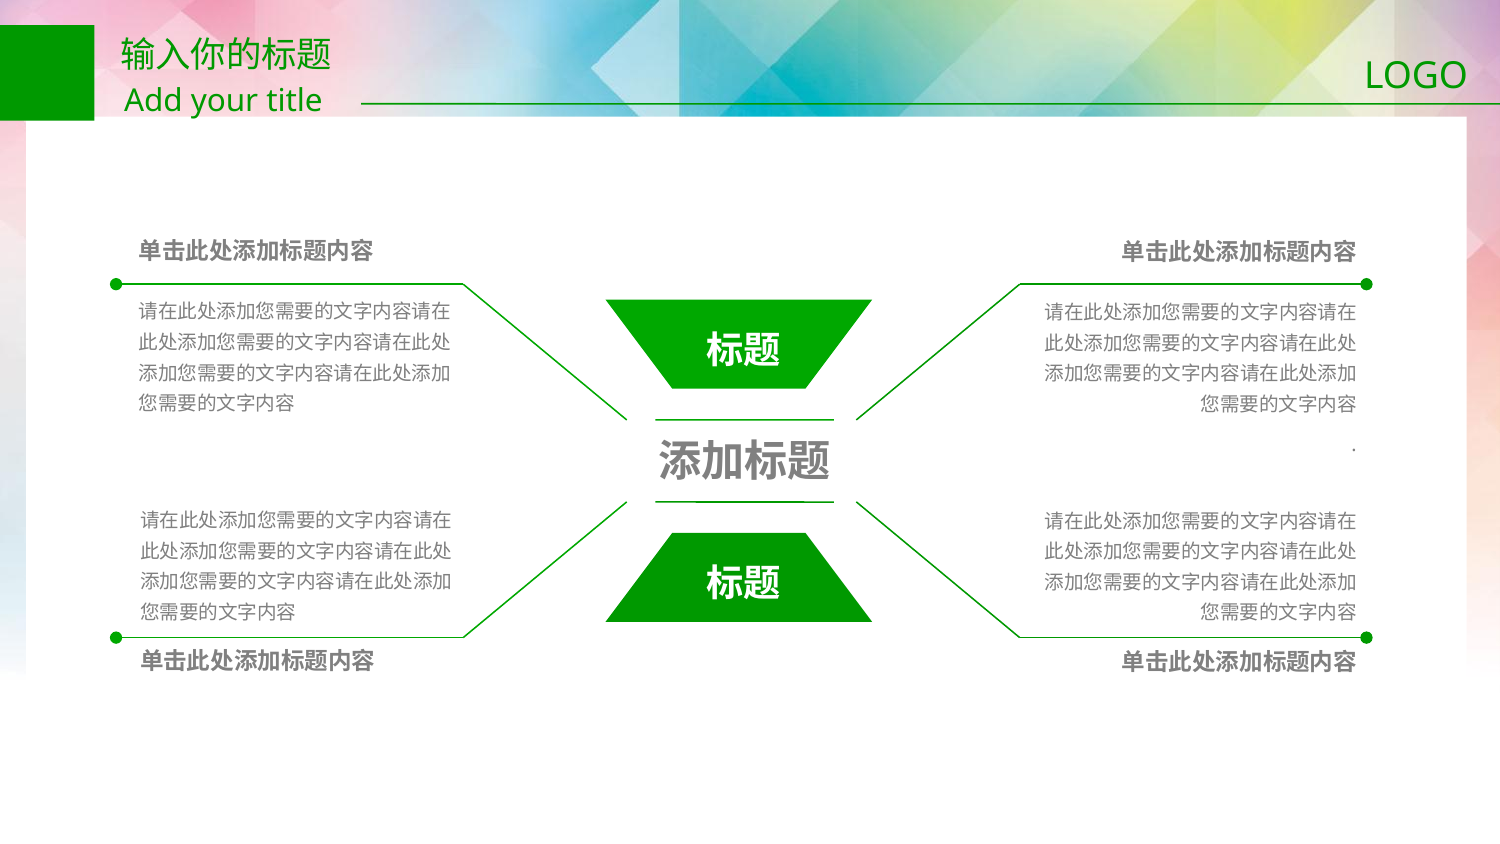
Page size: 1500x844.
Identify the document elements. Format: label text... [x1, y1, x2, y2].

picture [0, 0, 1500, 843]
text_box 单击此处添加标题内容 [128, 647, 526, 680]
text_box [856, 283, 1367, 638]
text_box 单击此处添加标题内容 [971, 645, 1368, 709]
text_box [605, 532, 873, 623]
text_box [105, 24, 355, 127]
text_box 单击此处添加标题内容 [971, 231, 1368, 284]
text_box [605, 299, 873, 389]
text_box 单击此处添加标题内容 [127, 230, 525, 270]
text_box 添加标题 [647, 428, 842, 492]
text_box LOGO [1349, 44, 1483, 104]
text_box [115, 283, 627, 638]
